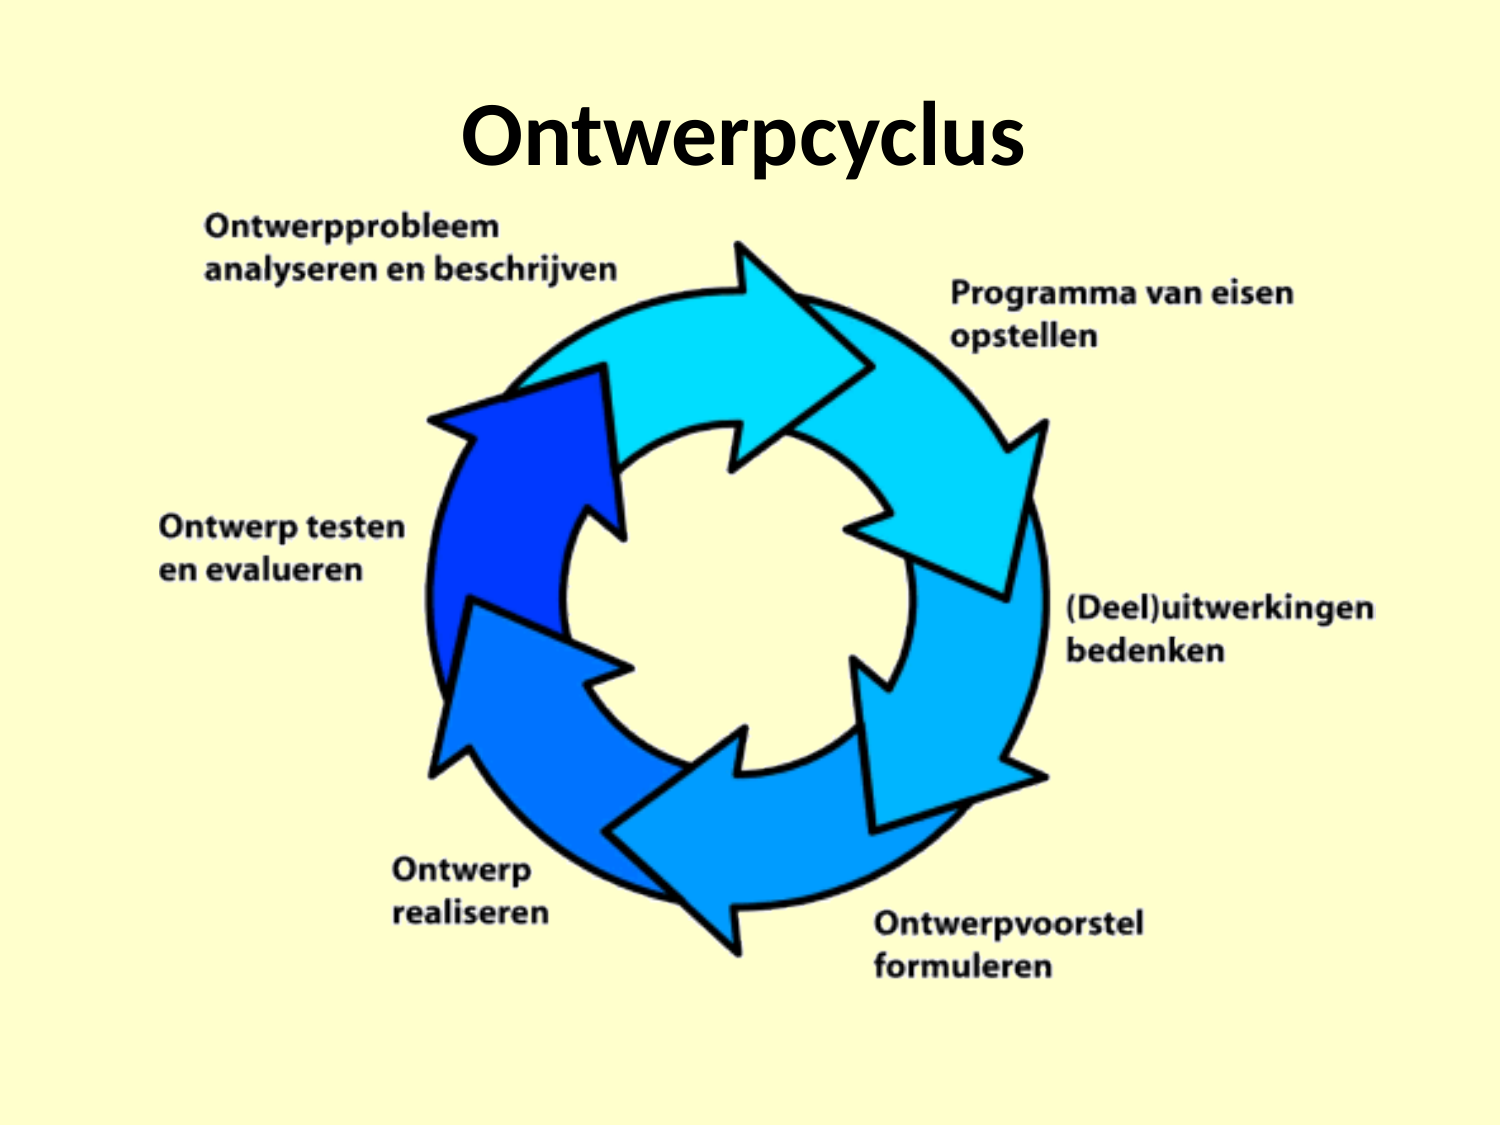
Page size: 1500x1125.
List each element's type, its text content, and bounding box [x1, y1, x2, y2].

picture [159, 207, 1377, 987]
text_box Ontwerpcyclus [64, 66, 1424, 191]
